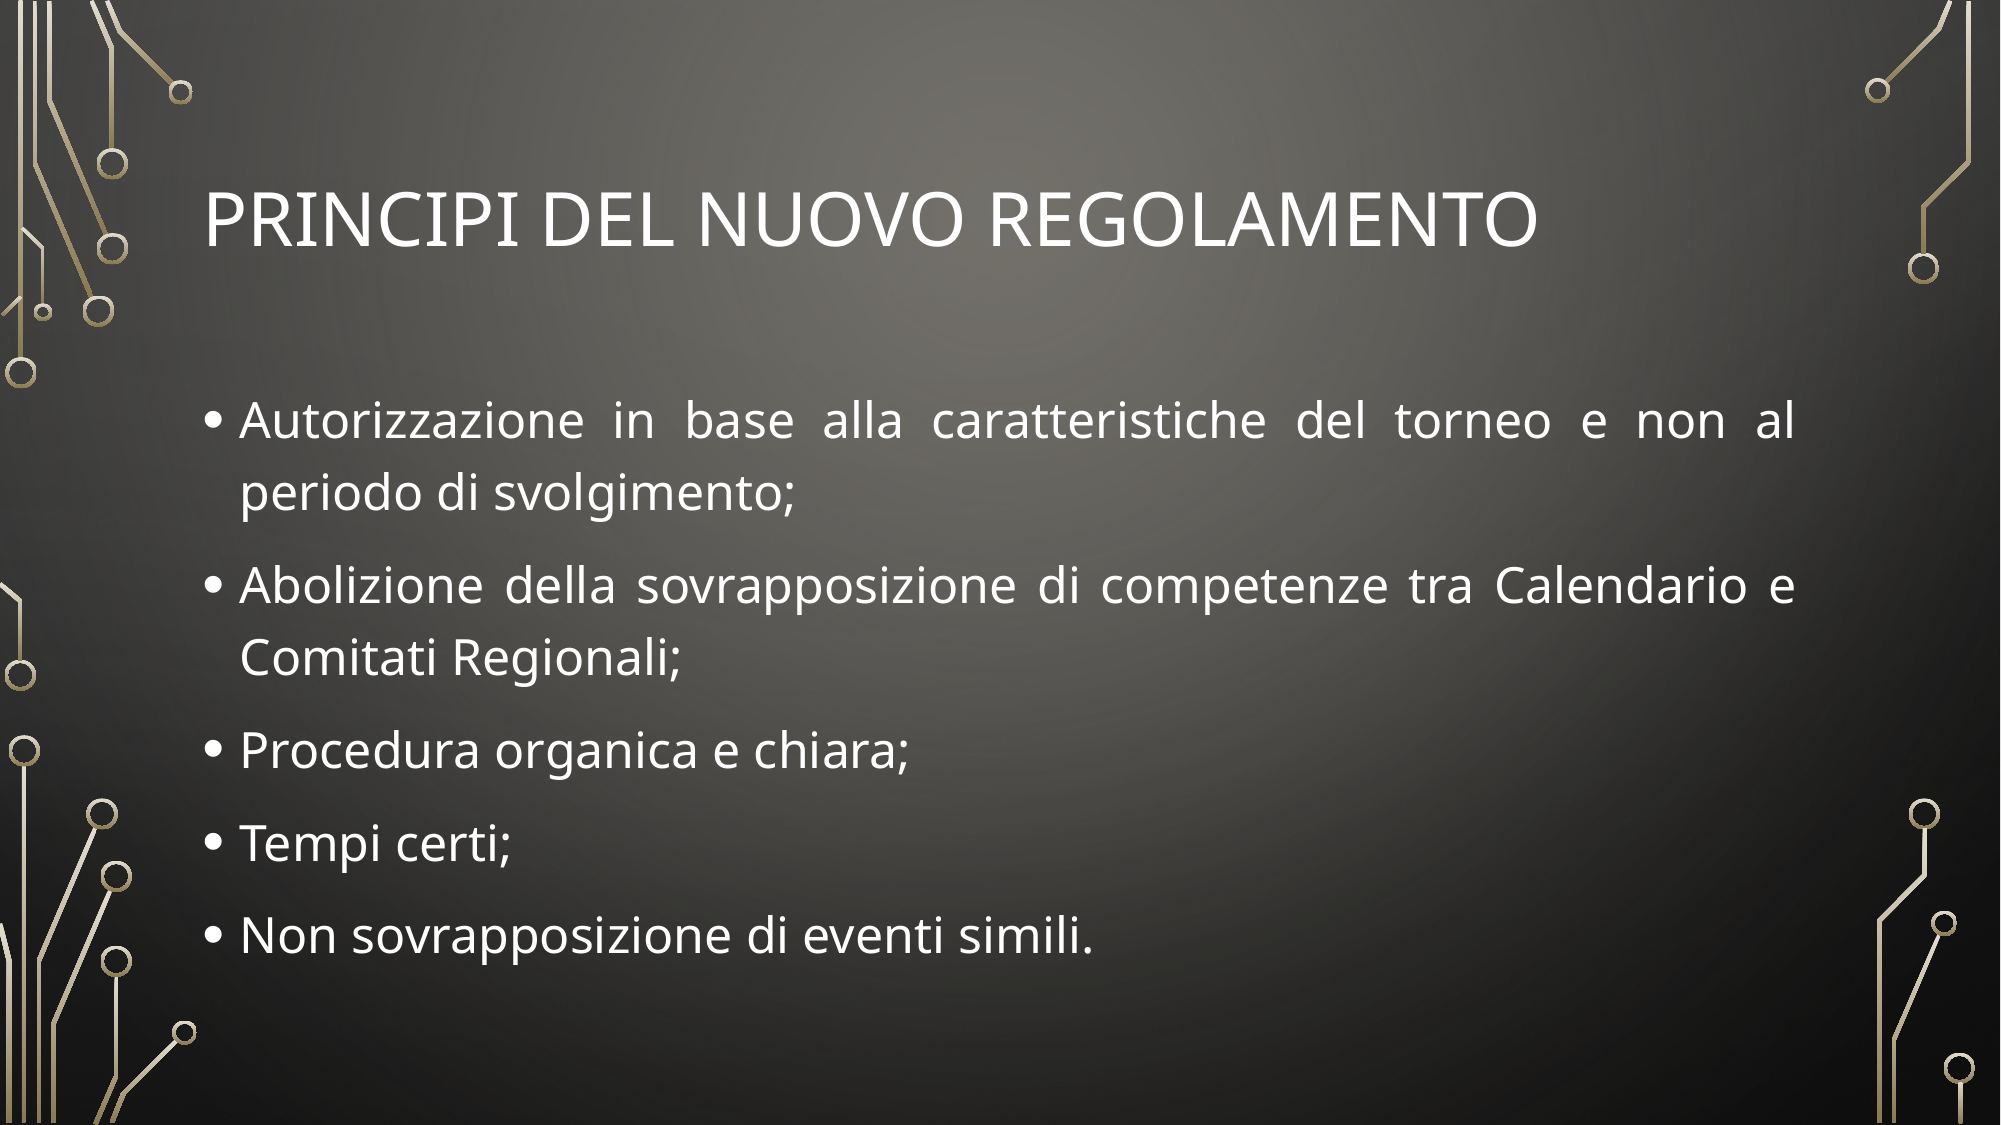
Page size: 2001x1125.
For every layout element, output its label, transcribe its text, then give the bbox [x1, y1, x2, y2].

list Autorizzazione in base alla caratteristiche del torneo e non al periodo di svolgimento; Abolizione della sovrapposizione di competenze tra Calendario e Comitati Regionali; Procedura organica e chiara; Tempi certi; Non sovrapposizione di eventi simili. [187, 369, 1813, 1007]
title PRINCIPI DEL NUOVO REGOLAMENTO [187, 101, 1813, 344]
